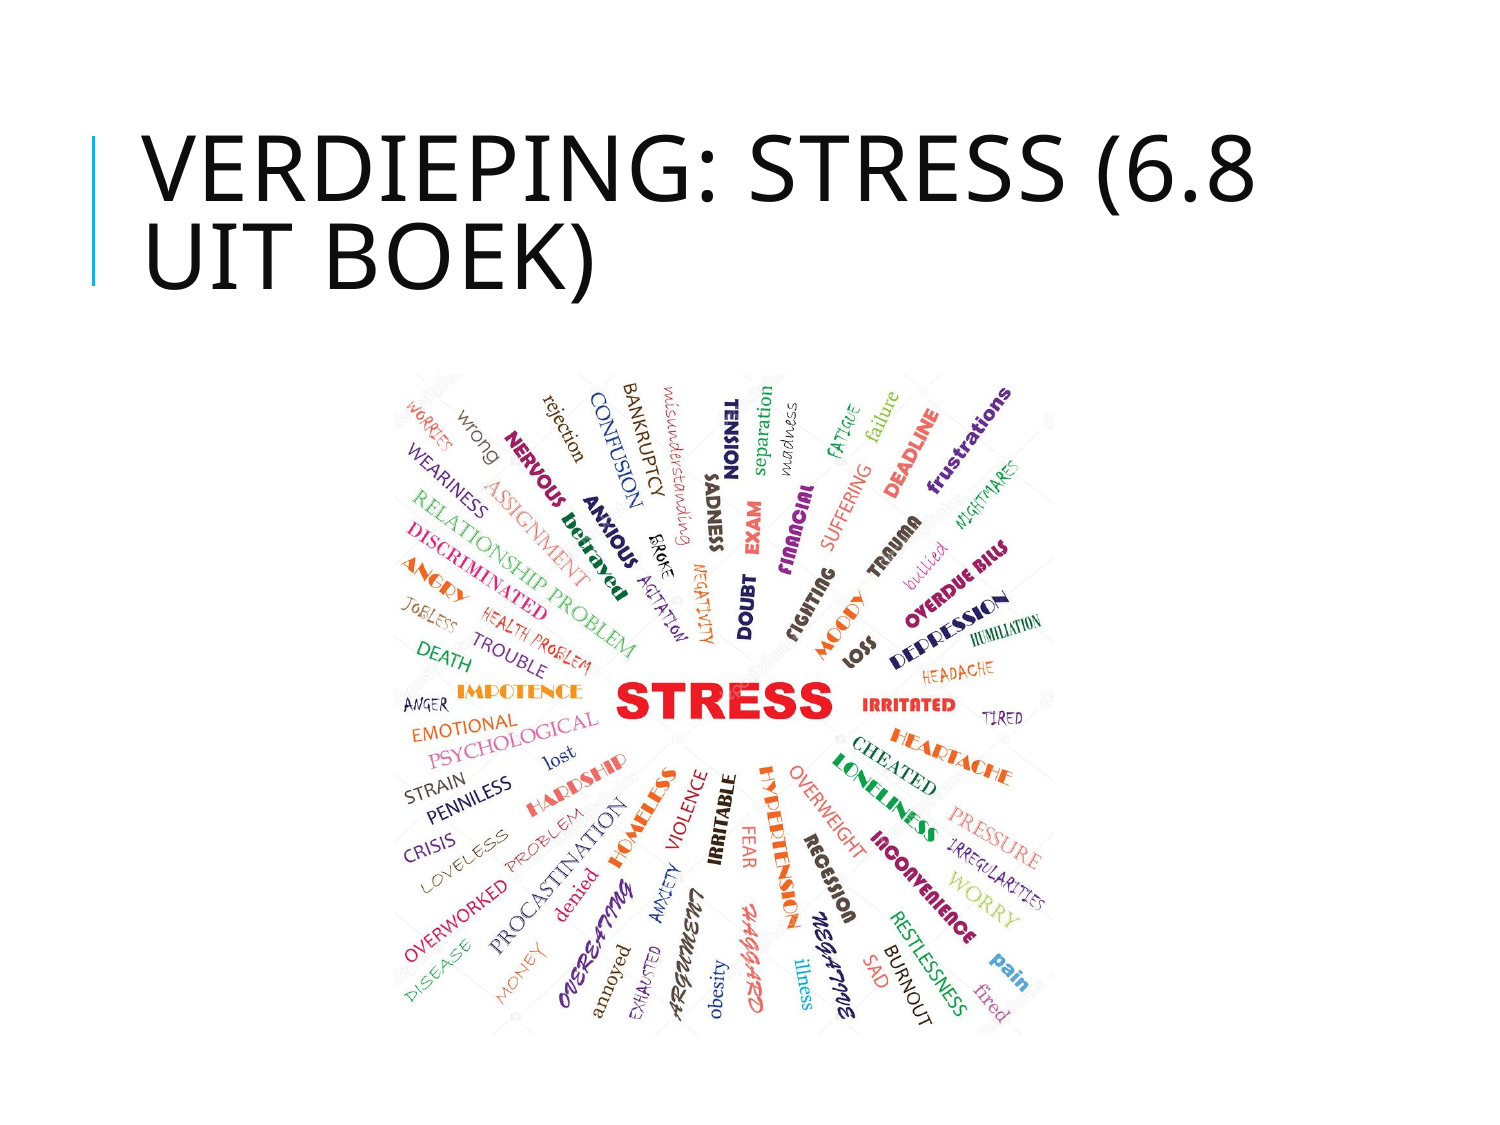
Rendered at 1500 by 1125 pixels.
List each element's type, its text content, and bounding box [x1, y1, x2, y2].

title Verdieping: Stress (6.8 uit boek) [126, 96, 1322, 342]
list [393, 374, 1055, 1036]
